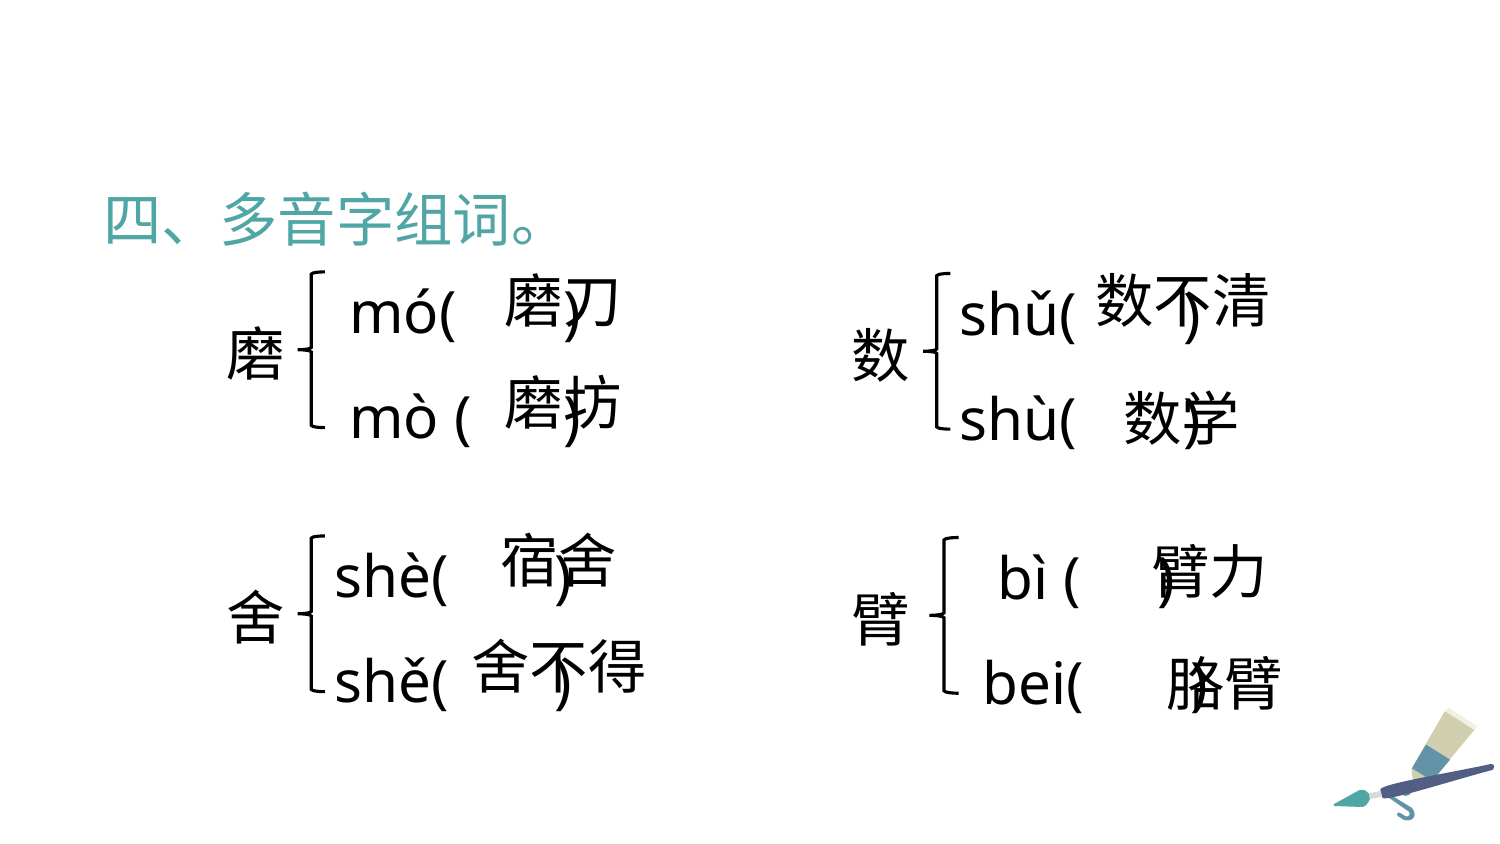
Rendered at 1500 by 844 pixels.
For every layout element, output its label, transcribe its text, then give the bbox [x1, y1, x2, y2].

text_box [923, 272, 945, 430]
text_box 磨 [211, 309, 305, 395]
text_box shè( ) shě( ) [319, 497, 748, 722]
text_box 磨坊 [490, 358, 637, 444]
text_box 宿舍 [486, 516, 633, 602]
text_box [297, 271, 319, 429]
text_box 数学 [1109, 374, 1256, 460]
text_box mó( ) mò ( ) [319, 233, 748, 458]
text_box 胳臂 [1151, 640, 1298, 725]
text_box bì ( ) bei( ) [952, 498, 1412, 724]
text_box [1358, 708, 1481, 844]
text_box 数 [836, 311, 931, 397]
text_box 臂力 [1136, 528, 1283, 613]
text_box 舍 [211, 573, 305, 659]
text_box 臂 [836, 575, 938, 661]
text_box 磨刀 [490, 256, 637, 342]
text_box shǔ( ) shù( ) [945, 234, 1450, 460]
text_box [297, 535, 319, 693]
text_box 舍不得 [457, 622, 662, 708]
text_box [929, 536, 952, 694]
text_box 四、多音字组词。 [88, 140, 1282, 261]
text_box 数不清 [1080, 256, 1286, 342]
